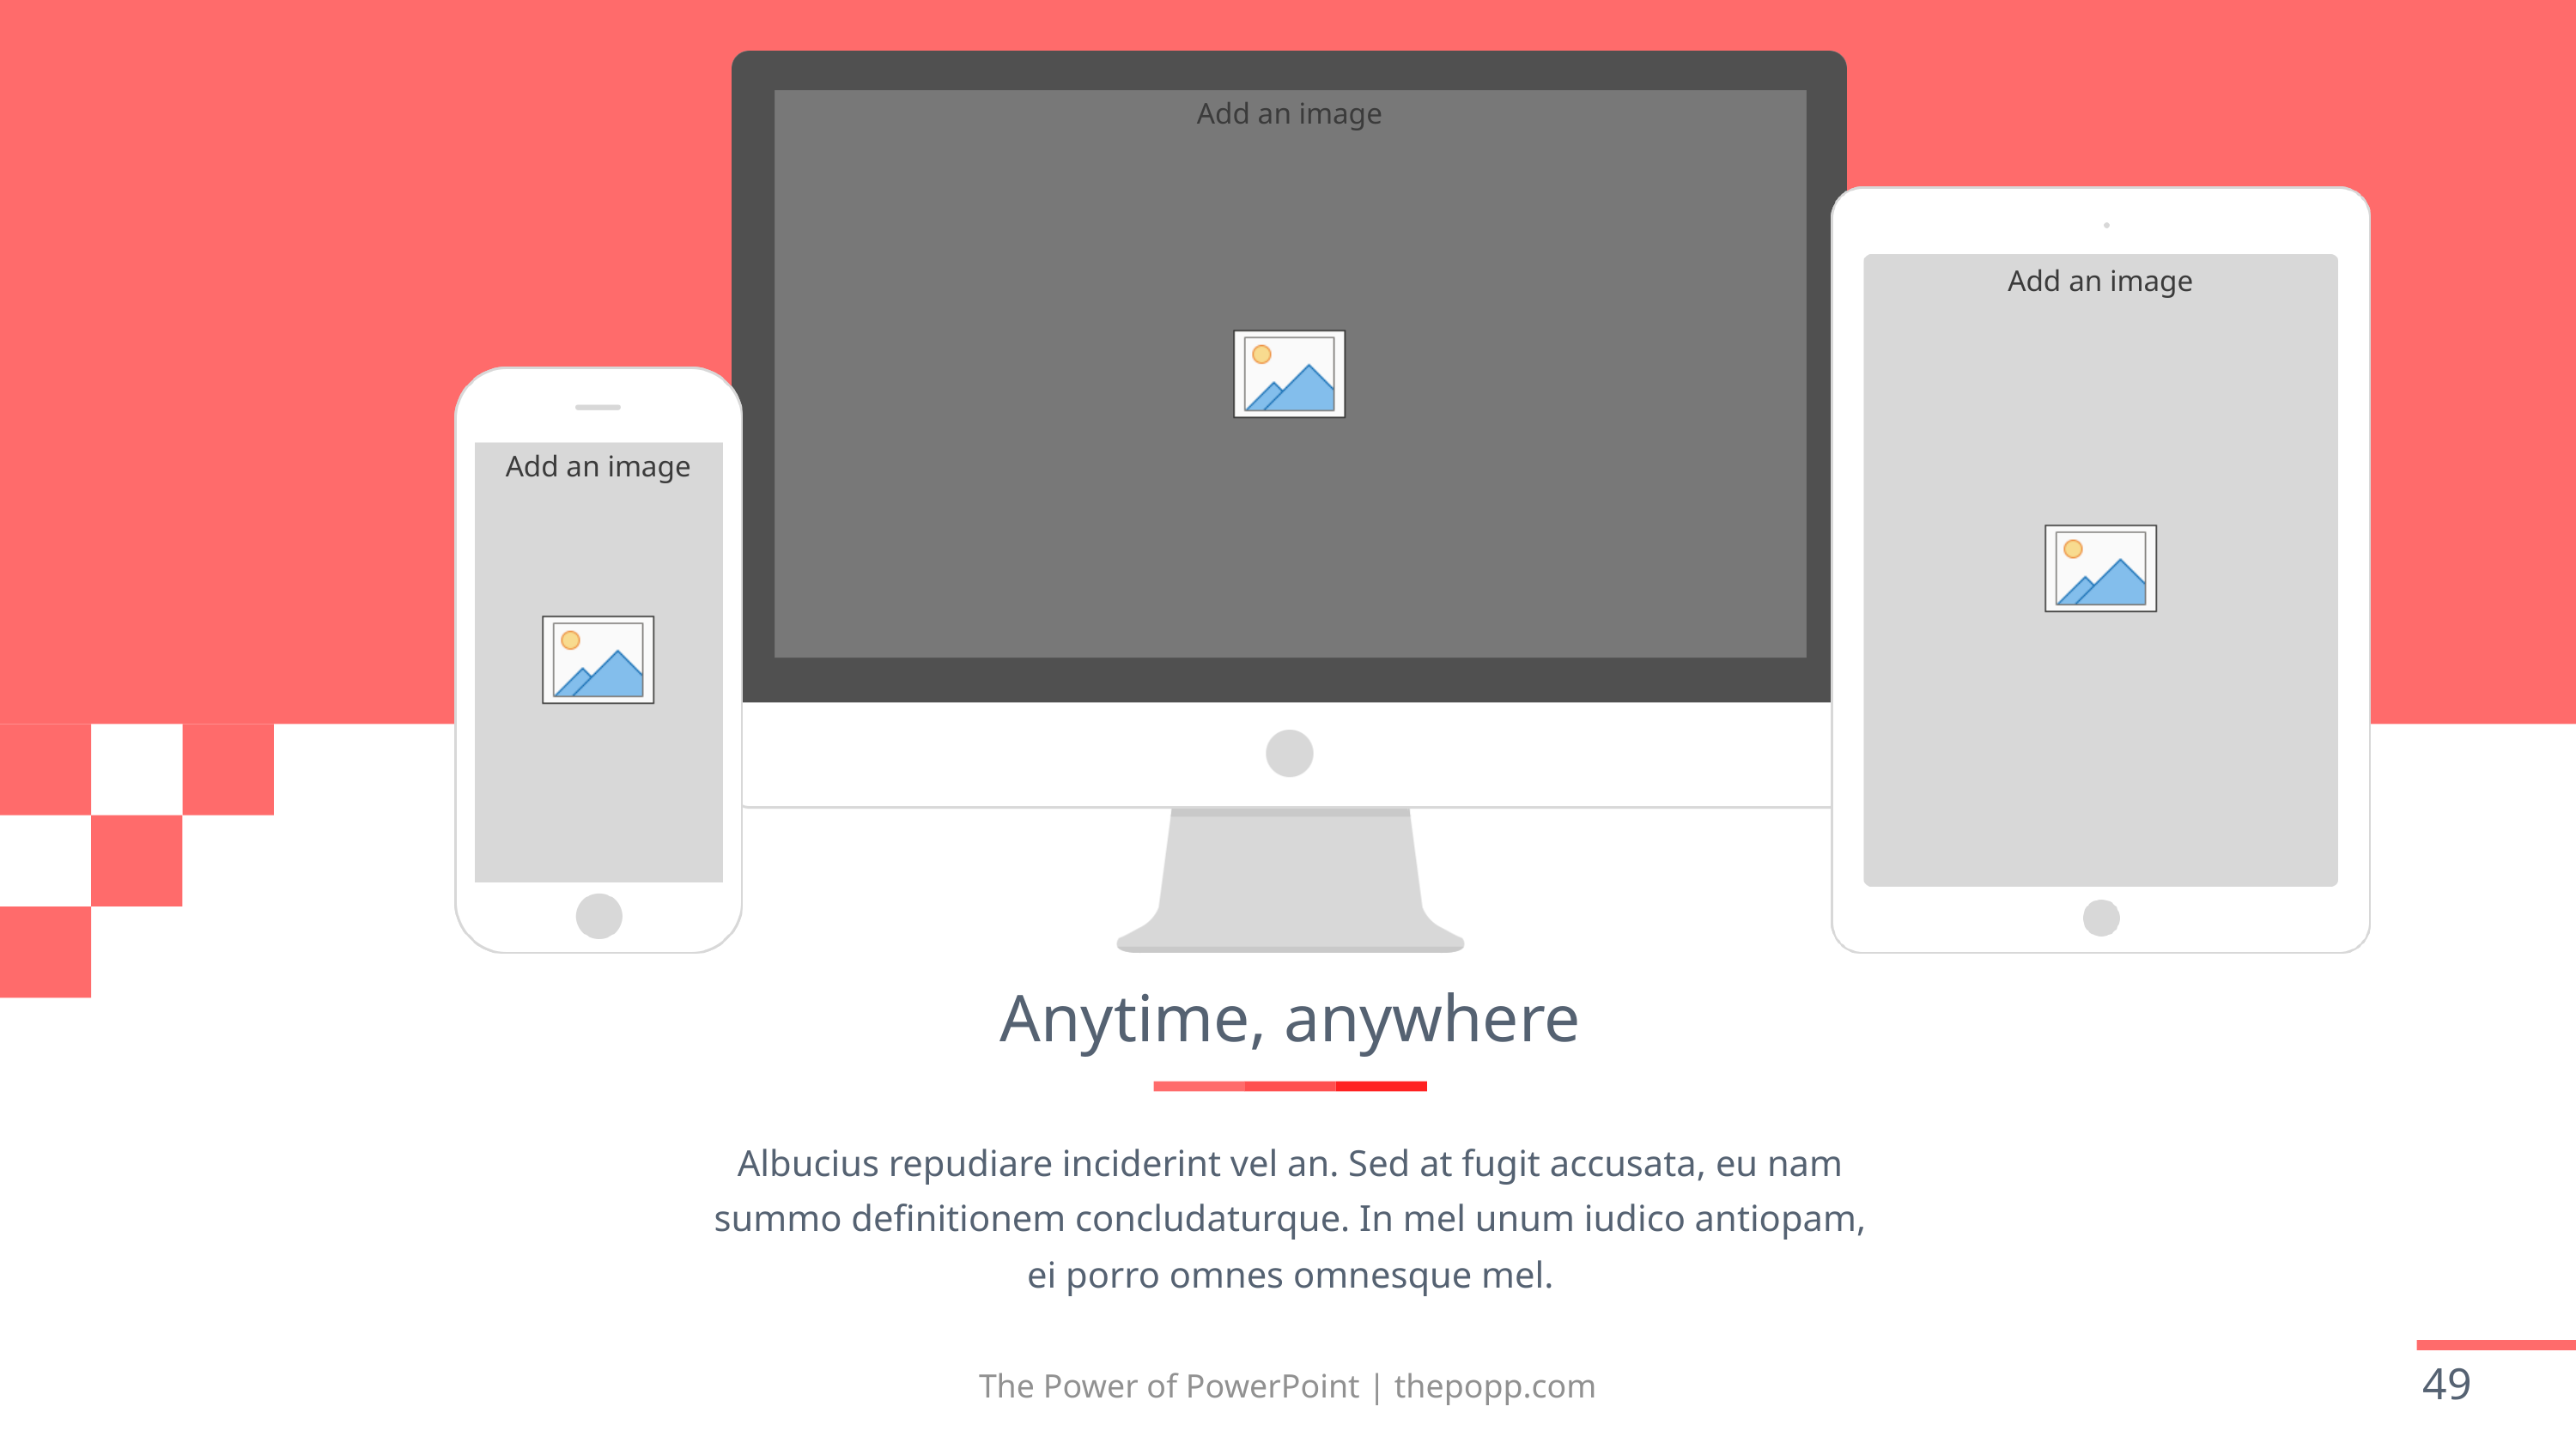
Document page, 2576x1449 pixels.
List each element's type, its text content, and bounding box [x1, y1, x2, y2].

footer The Power of PowerPoint | thepopp.com [853, 1349, 1723, 1427]
list Anytime, anywhere [688, 962, 1893, 1069]
picture [454, 51, 2371, 954]
list Albucius repudiare inciderint vel an. Sed at fugit accusata, eu nam summo definitionem concludaturque. In mel unum iudico antiopam, ei porro omnes omnesque mel. [688, 1120, 1893, 1322]
slide_number 49 [2409, 1351, 2576, 1421]
